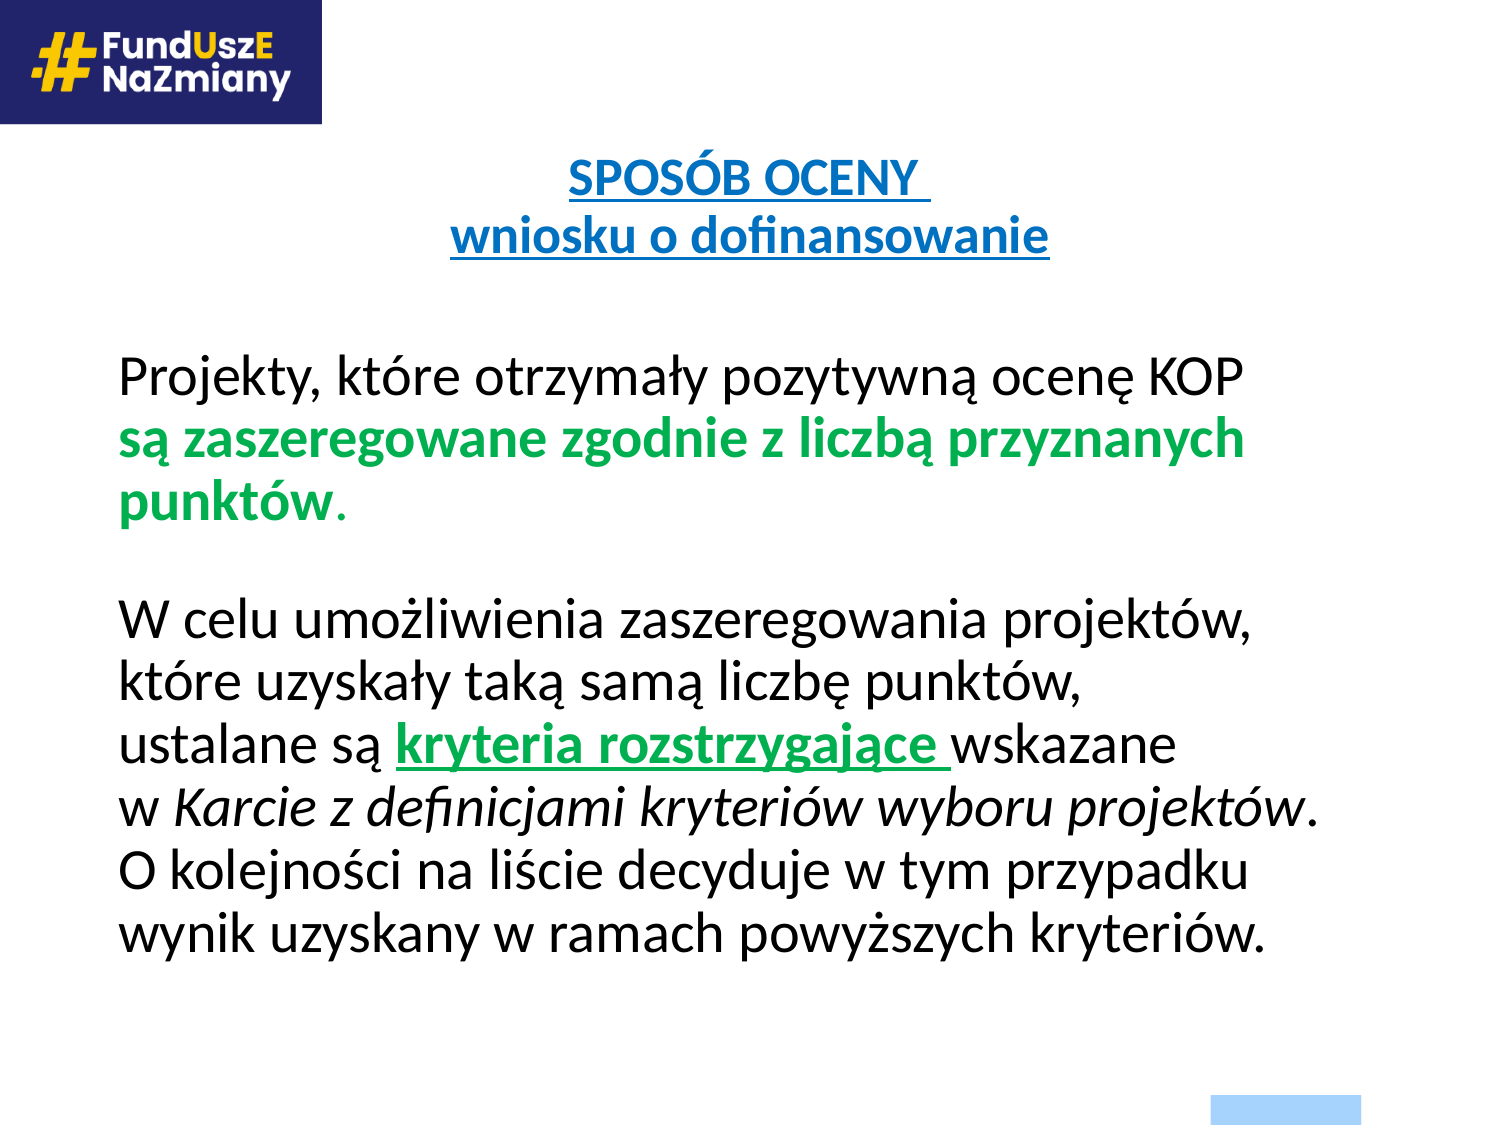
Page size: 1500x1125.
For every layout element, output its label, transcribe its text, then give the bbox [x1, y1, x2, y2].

picture [0, 0, 1500, 1125]
title SPOSÓB OCENY wniosku o dofinansowanie [103, 139, 1397, 319]
list Projekty, które otrzymały pozytywną ocenę KOP są zaszeregowane zgodnie z liczbą przyznanych punktów. W celu umożliwienia zaszeregowania projektów, które uzyskały taką samą liczbę punktów, ustalane są kryteria rozstrzygające wskazane w Karcie z definicjami kryteriów wyboru projektów. O kolejności na liście decyduje w tym przypadku wynik uzyskany w ramach powyższych kryteriów. [103, 337, 1397, 1048]
